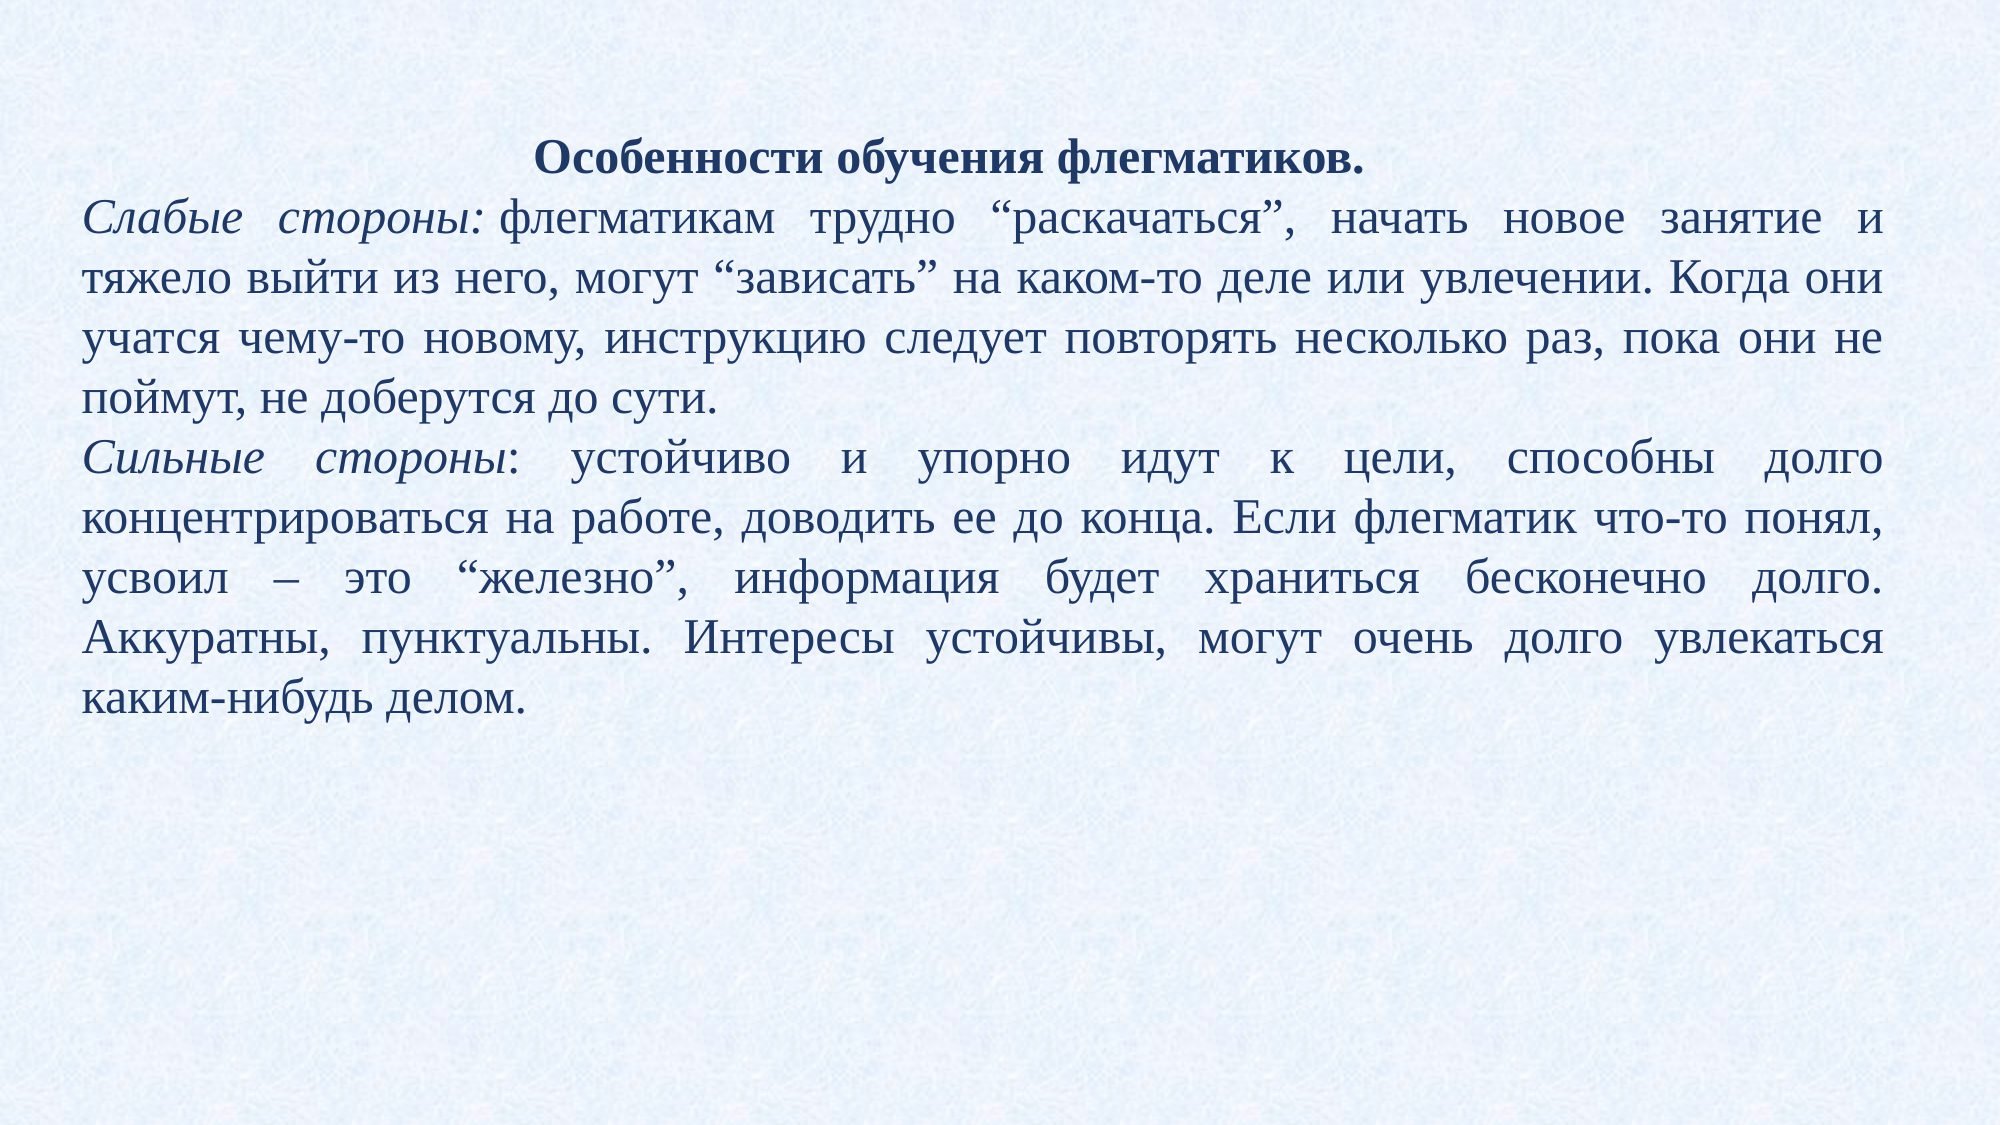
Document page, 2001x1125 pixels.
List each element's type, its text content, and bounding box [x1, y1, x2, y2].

text_box Особенности обучения флегматиков. Слабые стороны: флегматикам трудно “раскачаться”, начать новое занятие и тяжело выйти из него, могут “зависать” на каком-то деле или увлечении. Когда они учатся чему-то новому, инструкцию следует повторять несколько раз, пока они не поймут, не доберутся до сути. Сильные стороны: устойчиво и упорно идут к цели, способны долго концентрироваться на работе, доводить ее до конца. Если флегматик что-то понял, усвоил – это “железно”, информация будет храниться бесконечно долго. Аккуратны, пунктуальны. Интересы устойчивы, могут очень долго увлекаться каким-нибудь делом. [66, 116, 1899, 777]
